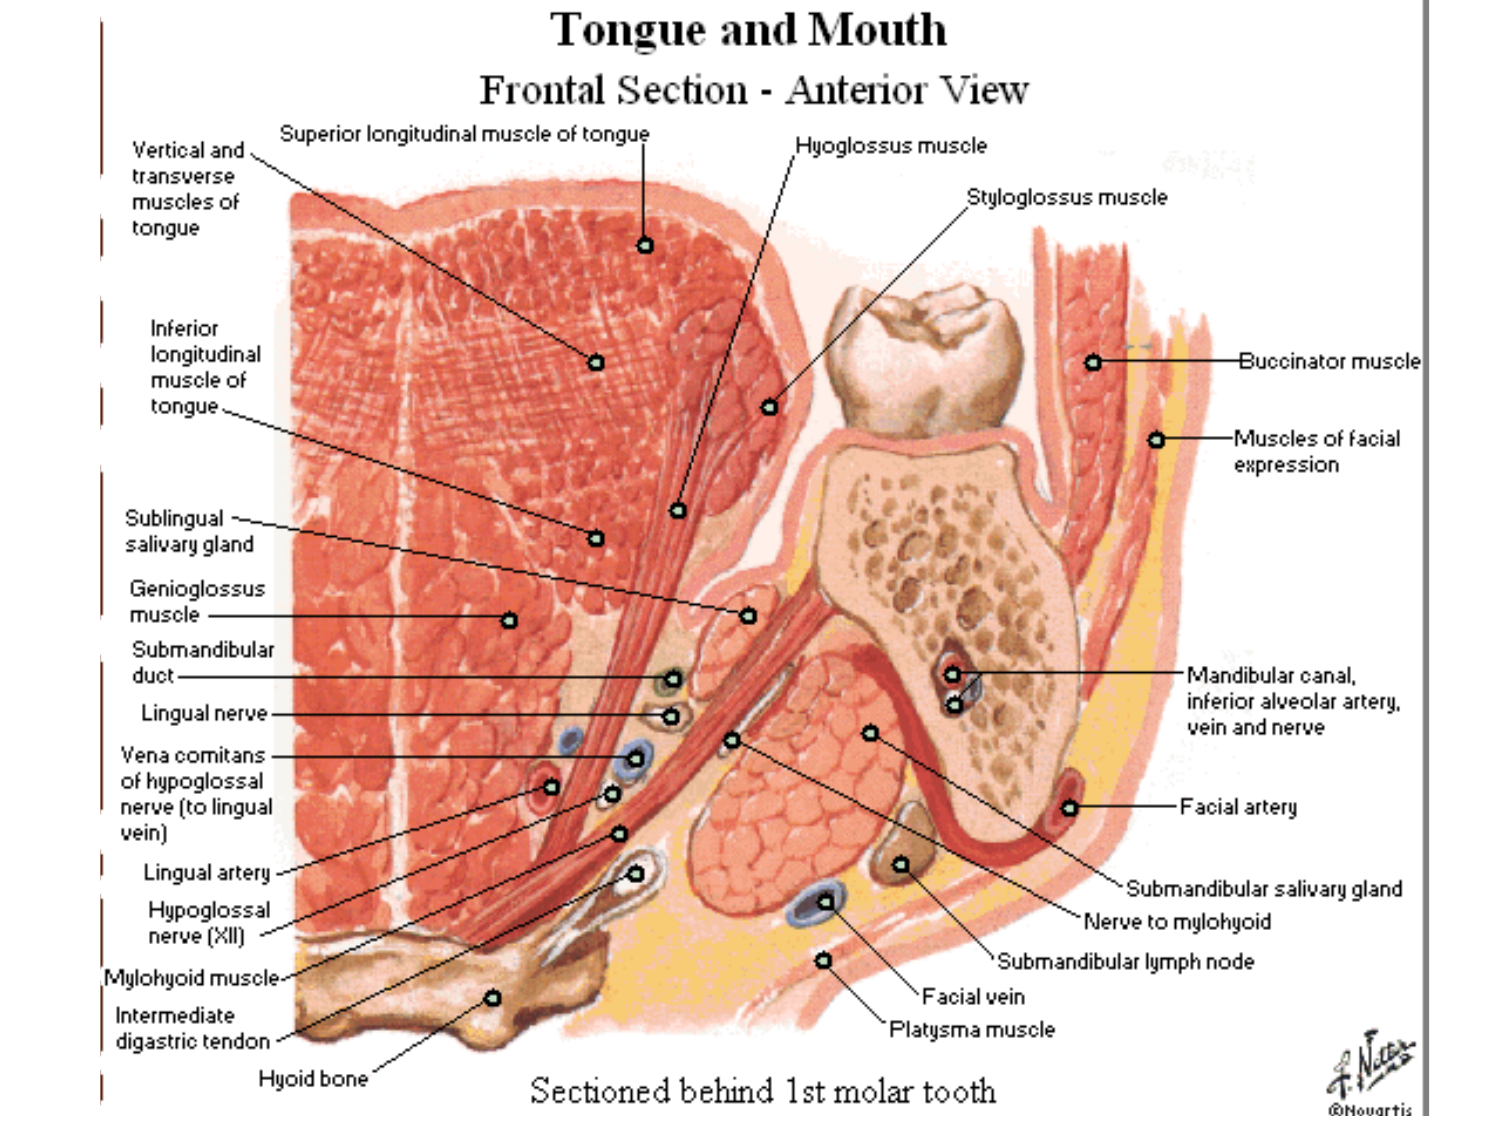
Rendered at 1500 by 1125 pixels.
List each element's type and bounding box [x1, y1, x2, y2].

picture [100, 0, 1430, 1117]
